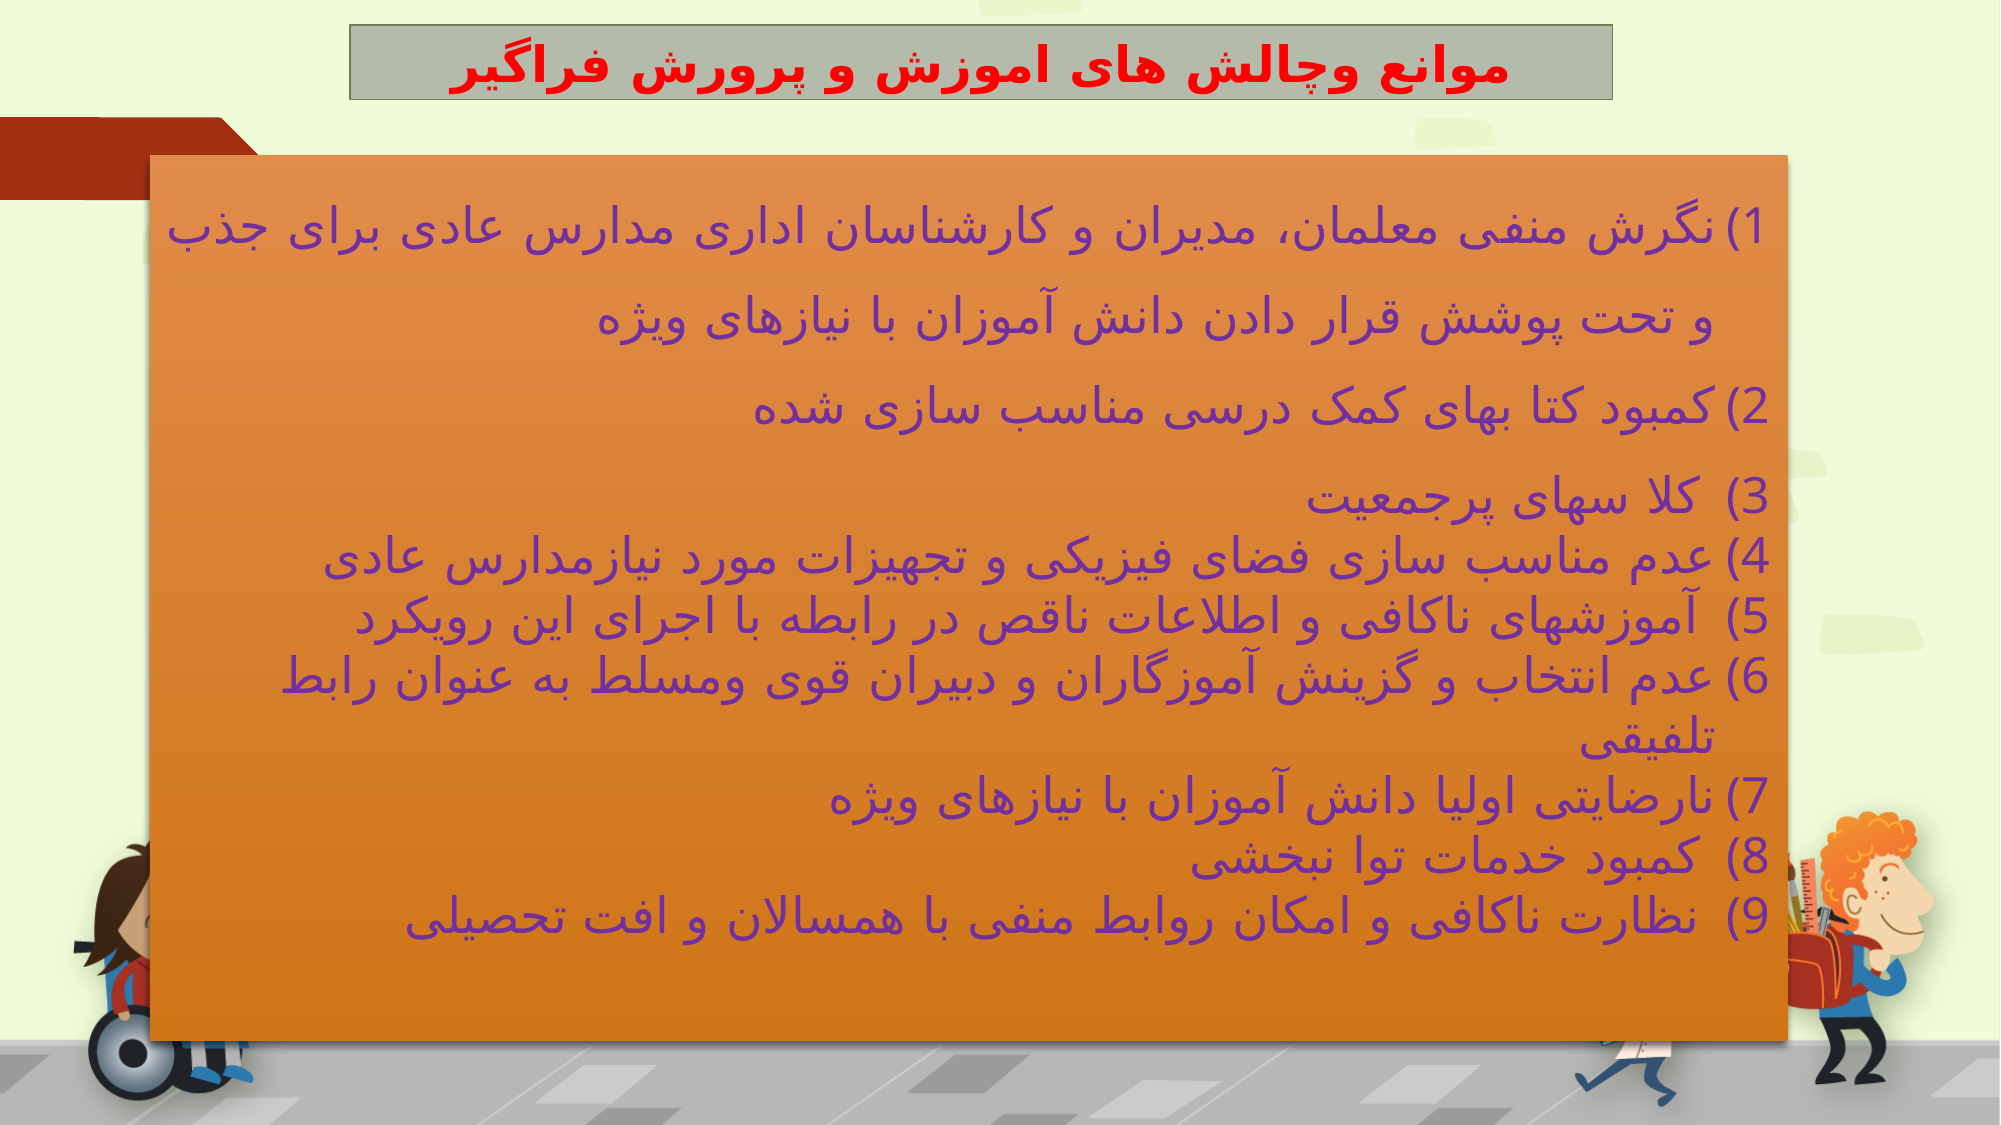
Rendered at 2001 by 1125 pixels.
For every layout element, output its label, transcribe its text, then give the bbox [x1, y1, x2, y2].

picture [0, 0, 2000, 1125]
text_box موانع وچالش های اموزش و پرورش فراگیر [349, 24, 1613, 100]
text_box نگرش منفی معلمان، مدیران و کارشناسان اداری مدارس عادی برای جذب و تحت پوشش قرار دادن دانش آموزان با نیازهای ویژه کمبود کتا بهای کمک درسی مناسب سازی شده کلا سهای پرجمعیت عدم مناسب سازی فضای فیزیکی و تجهیزات مورد نیازمدارس عادی آموزشهای ناکافی و اطلاعات ناقص در رابطه با اجرای این رویکرد عدم انتخاب و گزینش آموزگاران و دبیران قوی ومسلط به عنوان رابط تلفیقی نارضایتی اولیا دانش آموزان با نیازهای ویژه کمبود خدمات توا نبخشی نظارت ناکافی و امکان روابط منفی با همسالان و افت تحصیلی [149, 155, 1788, 1041]
